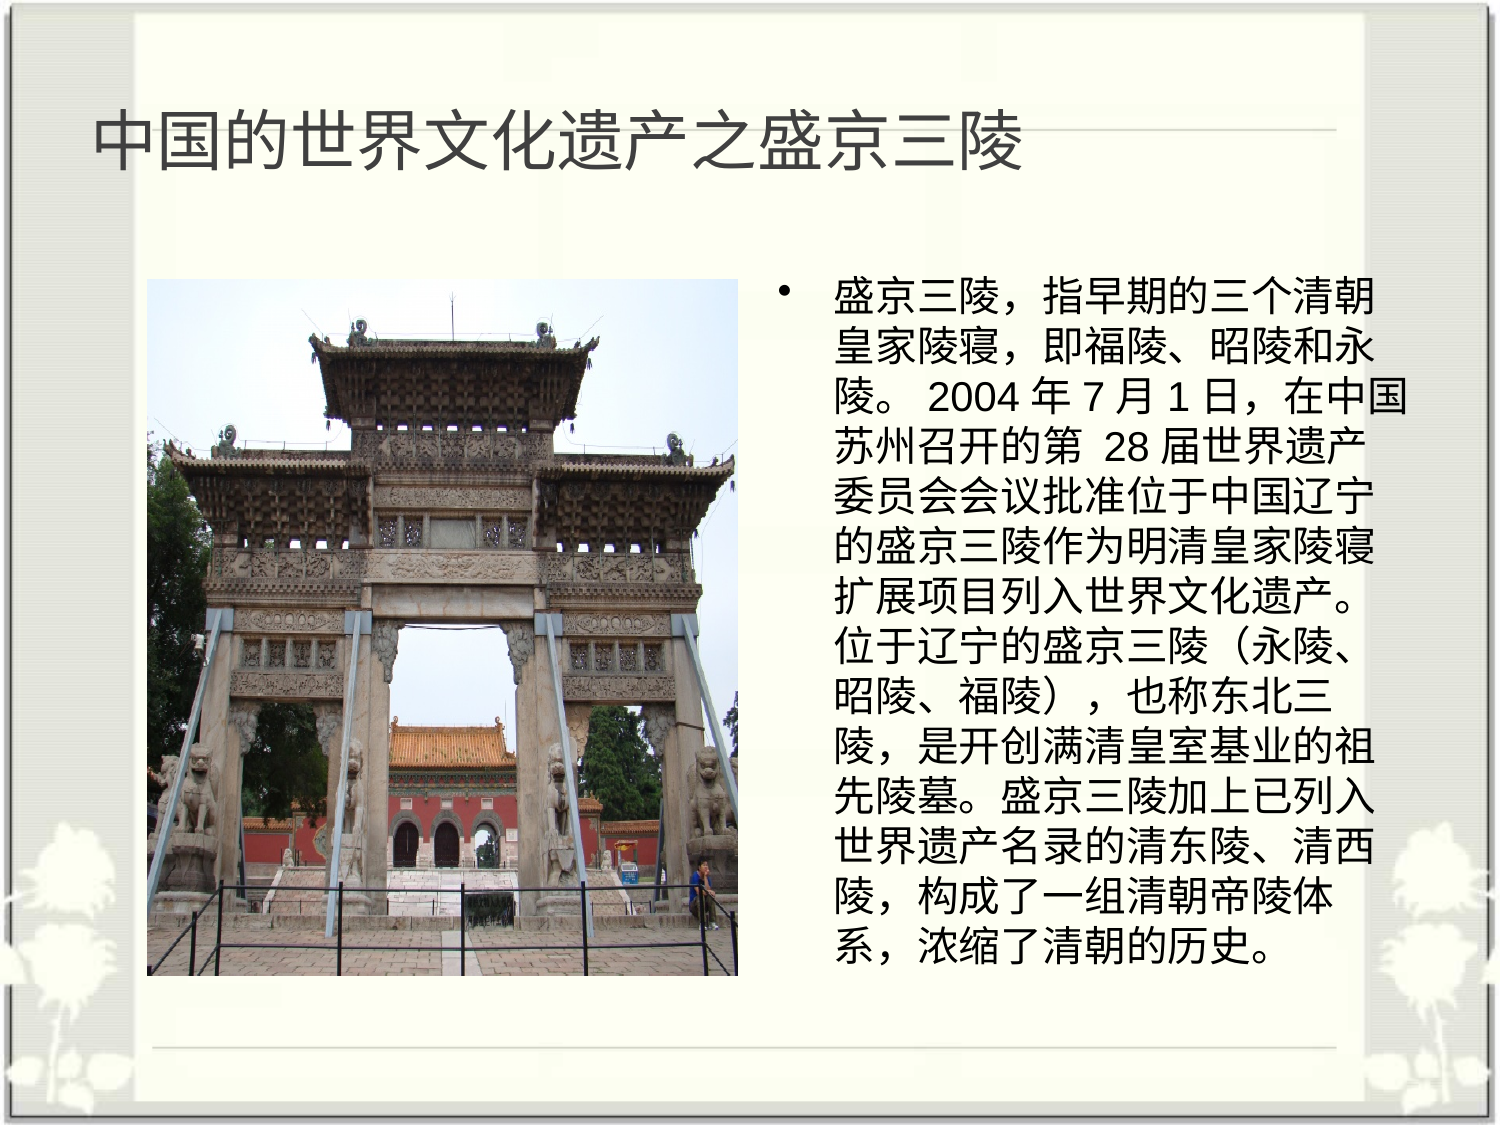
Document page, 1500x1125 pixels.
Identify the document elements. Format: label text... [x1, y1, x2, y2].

title 中国的世界文化遗产之盛京三陵 [74, 44, 1426, 233]
picture [0, 0, 1500, 1125]
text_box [147, 279, 738, 976]
list 盛京三陵，指早期的三个清朝皇家陵寝，即福陵、昭陵和永陵。2004年7月1日，在中国苏州召开的第 28届世界遗产委员会会议批准位于中国辽宁的盛京三陵作为明清皇家陵寝扩展项目列入世界文化遗产。 位于辽宁的盛京三陵（永陵、昭陵、福陵），也称东北三陵，是开创满清皇室基业的祖先陵墓。盛京三陵加上已列入世界遗产名录的清东陵、清西陵，构成了一组清朝帝陵体系，浓缩了清朝的历史。 [762, 262, 1426, 1006]
